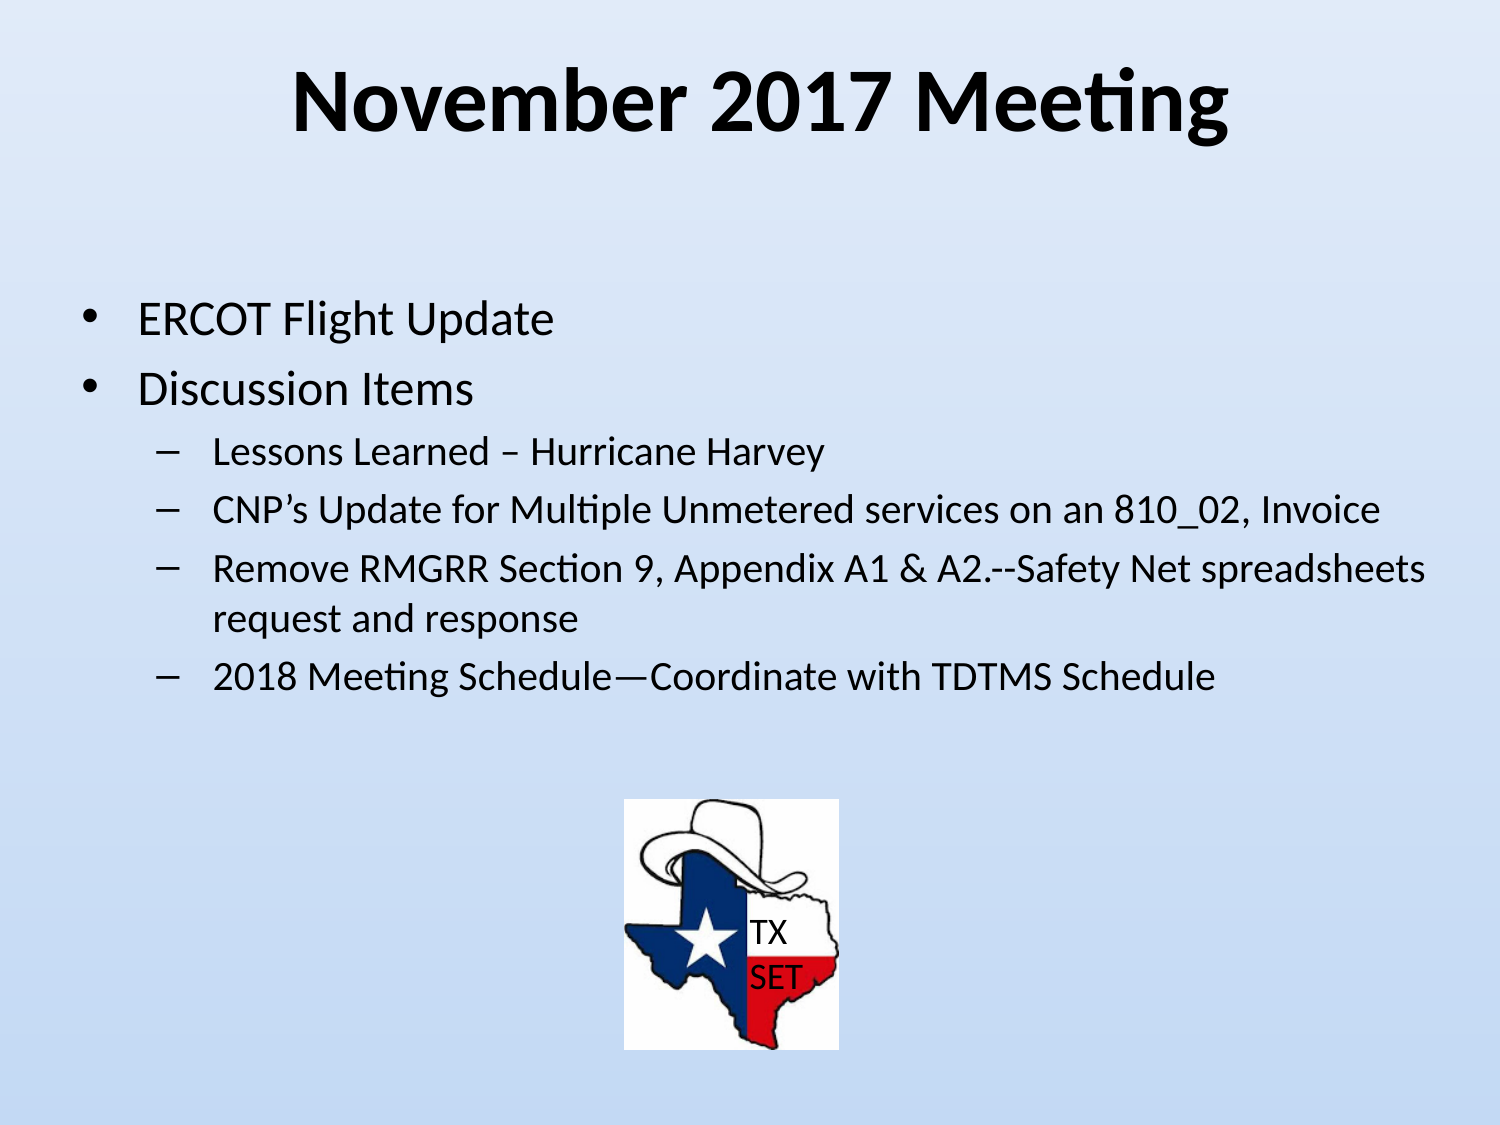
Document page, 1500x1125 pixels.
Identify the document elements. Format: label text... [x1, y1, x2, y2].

text_box ERCOT Flight Update Discussion Items Lessons Learned – Hurricane Harvey CNP’s Update for Multiple Unmetered services on an 810_02, Invoice Remove RMGRR Section 9, Appendix A1 & A2.--Safety Net spreadsheets request and response 2018 Meeting Schedule—Coordinate with TDTMS Schedule [66, 138, 1468, 1125]
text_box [624, 799, 839, 1051]
text_box November 2017 Meeting [62, 32, 1459, 158]
